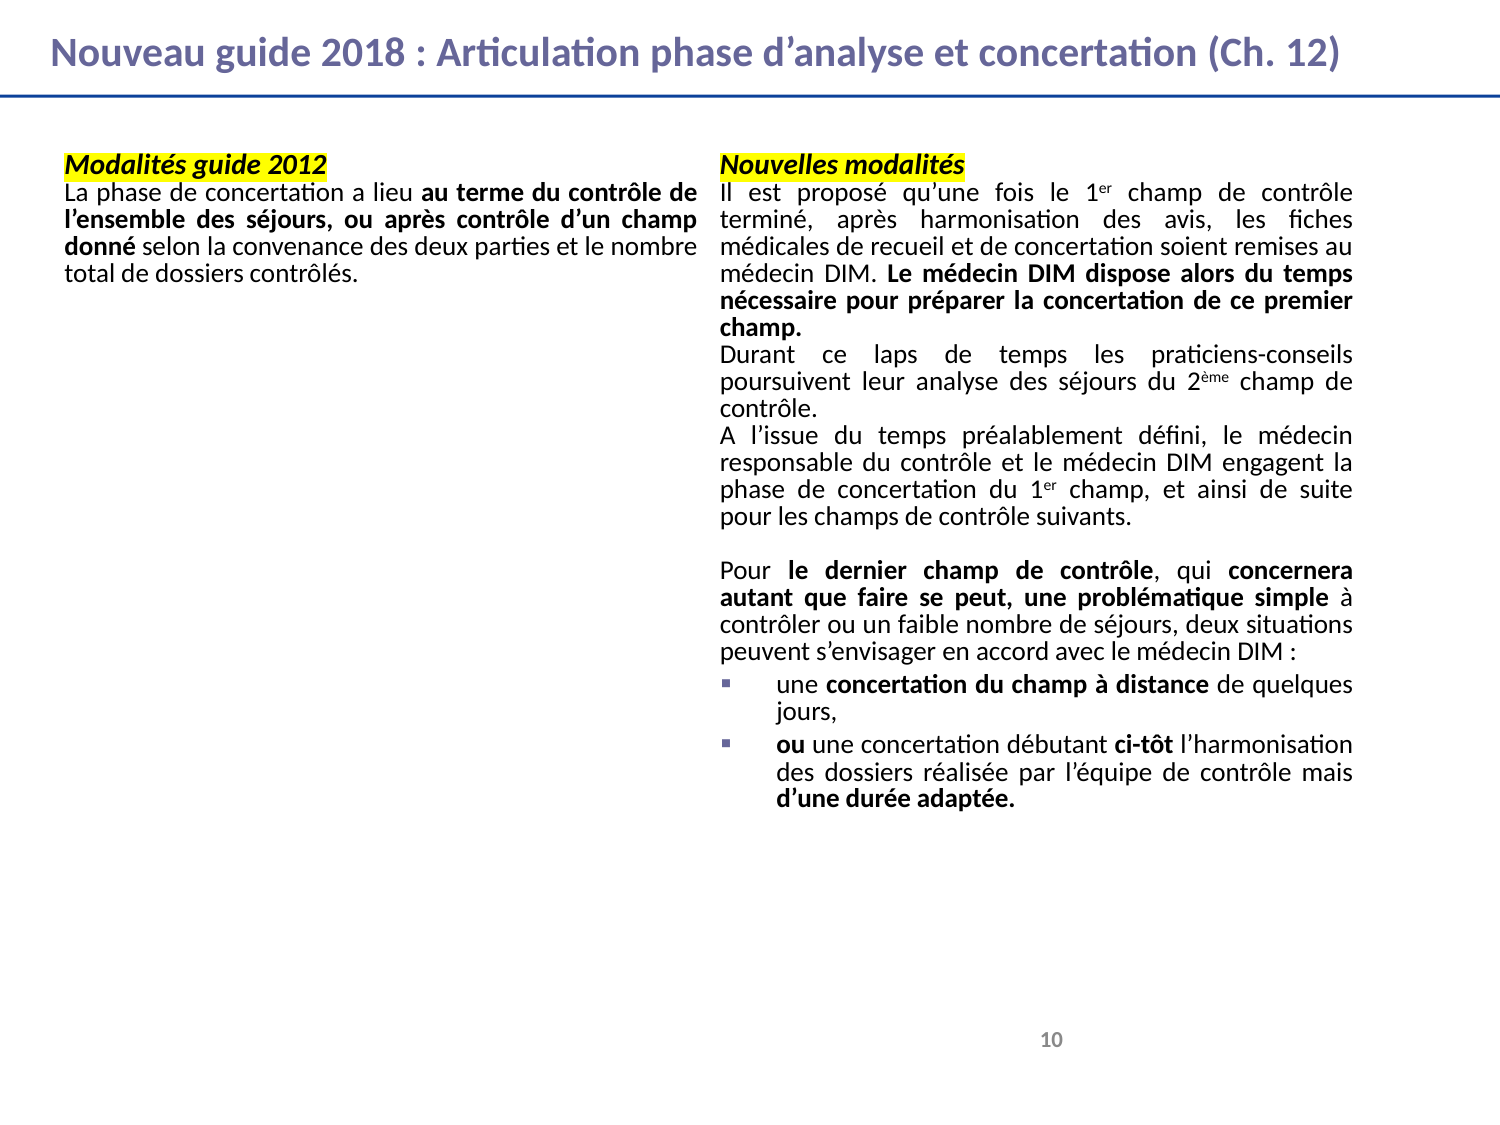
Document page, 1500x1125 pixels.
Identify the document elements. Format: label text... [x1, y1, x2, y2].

title Nouveau guide 2018 : Articulation phase d’analyse et concertation (Ch. 12) [35, 17, 1500, 82]
table_header Modalités guide 2012 La phase de concertation a lieu au terme du contrôle de l’ensemble des séjours, ou après contrôle d’un champ donné selon la convenance des deux parties et le nombre total de dossiers contrôlés. [54, 153, 708, 812]
table_header Nouvelles modalités Il est proposé qu’une fois le 1er champ de contrôle terminé, après harmonisation des avis, les fiches médicales de recueil et de concertation soient remises au médecin DIM. Le médecin DIM dispose alors du temps nécessaire pour préparer la concertation de ce premier champ. Durant ce laps de temps les praticiens-conseils poursuivent leur analyse des séjours du 2ème champ de contrôle. A l’issue du temps préalablement défini, le médecin responsable du contrôle et le médecin DIM engagent la phase de concertation du 1er champ, et ainsi de suite pour les champs de contrôle suivants. Pour le dernier champ de contrôle, qui concernera autant que faire se peut, une problématique simple à contrôler ou un faible nombre de séjours, deux situations peuvent s’envisager en accord avec le médecin DIM : une concertation du champ à distance de quelques jours, ou une concertation débutant ci-tôt l’harmonisation des dossiers réalisée par l’équipe de contrôle mais d’une durée adaptée. [710, 153, 1363, 812]
slide_number 10 [874, 1017, 1225, 1078]
